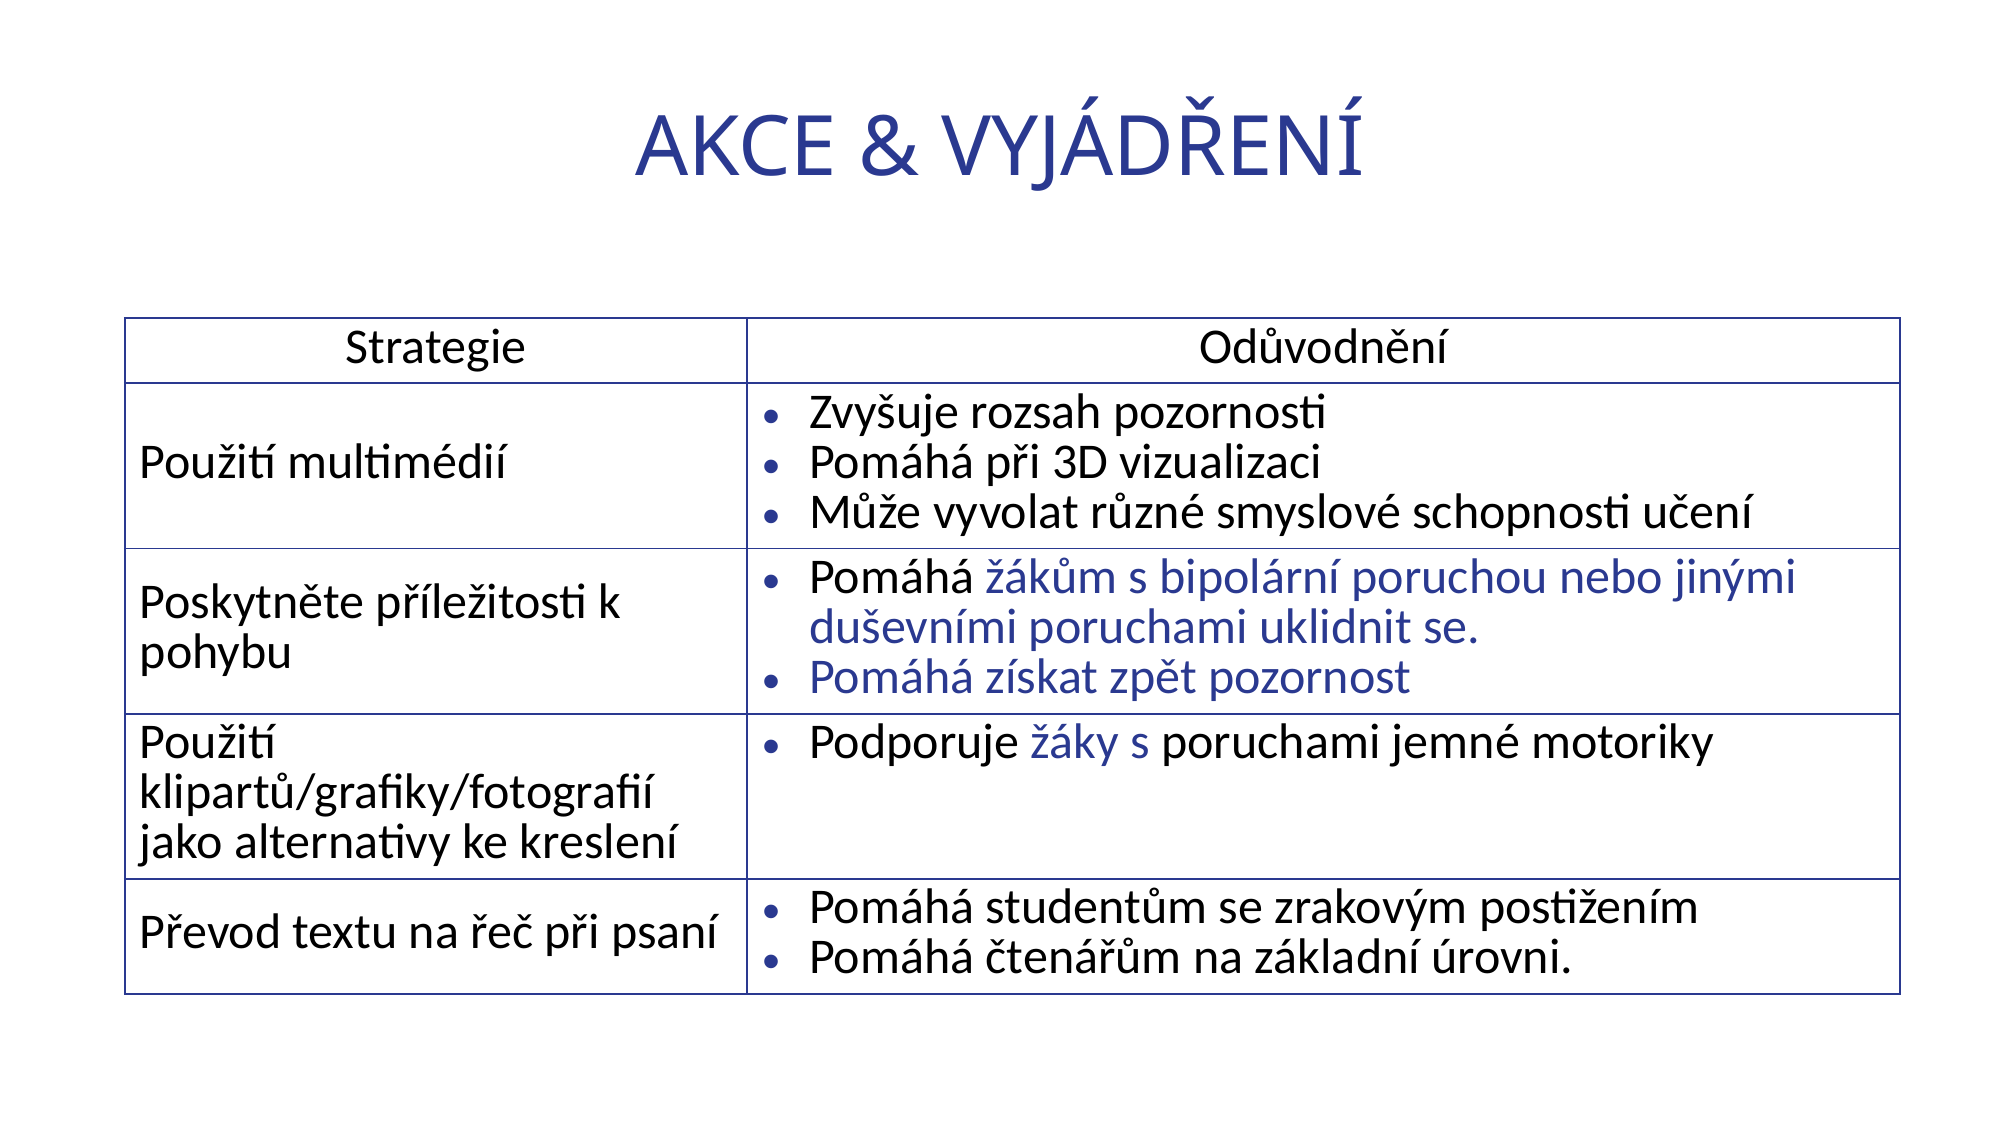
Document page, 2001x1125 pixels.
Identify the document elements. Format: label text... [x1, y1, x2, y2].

table_cell Zvyšuje rozsah pozornosti Pomáhá při 3D vizualizaci Může vyvolat různé smyslové schopnosti učení [748, 384, 1899, 548]
table_cell Převod textu na řeč při psaní [126, 880, 746, 993]
table_header Strategie [126, 319, 746, 382]
table_cell Podporuje žáky s poruchami jemné motoriky [748, 715, 1899, 878]
table_cell Poskytněte příležitosti k pohybu [126, 549, 746, 713]
table_header Odůvodnění [748, 319, 1899, 382]
table_cell Použití multimédií [126, 384, 746, 548]
title AKCE & VYJÁDŘENÍ [137, 39, 1863, 258]
table_cell Pomáhá studentům se zrakovým postižením Pomáhá čtenářům na základní úrovni. [748, 880, 1899, 993]
table_cell Použití klipartů/grafiky/fotografií jako alternativy ke kreslení [126, 715, 746, 878]
table_cell Pomáhá žákům s bipolární poruchou nebo jinými duševními poruchami uklidnit se. Pomáhá získat zpět pozornost [748, 549, 1899, 713]
